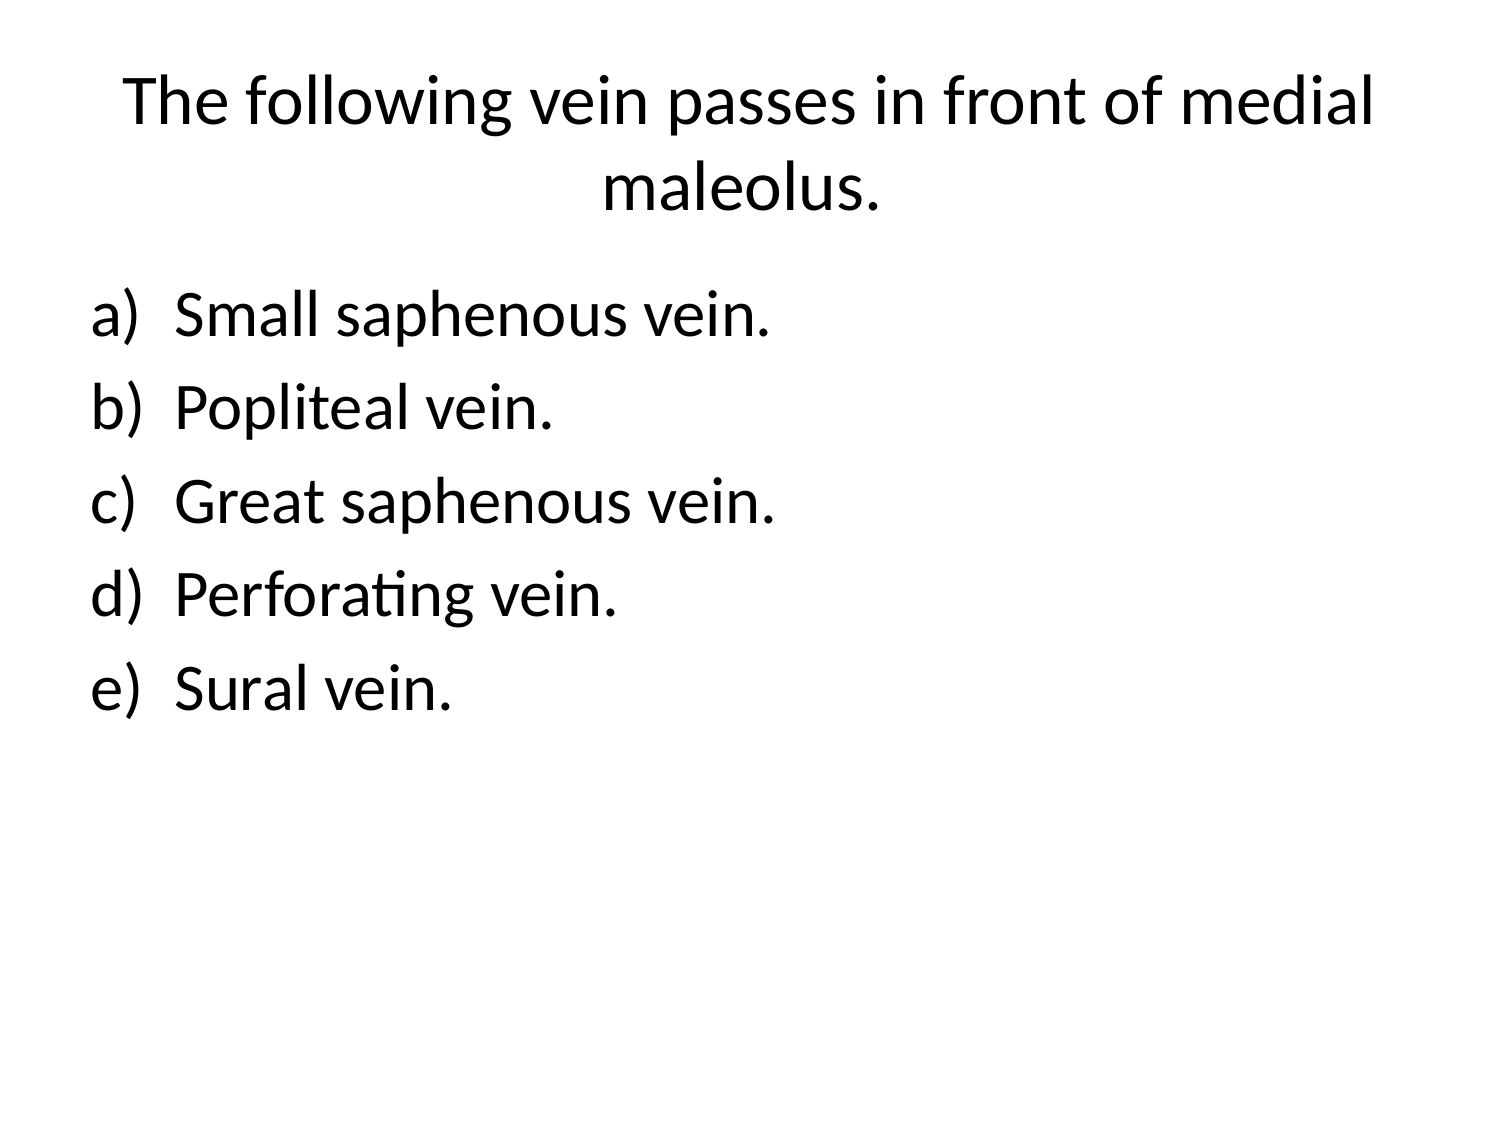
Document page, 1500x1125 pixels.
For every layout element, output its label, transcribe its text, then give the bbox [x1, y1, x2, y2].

title The following vein passes in front of medial maleolus. [75, 45, 1425, 233]
list Small saphenous vein. Popliteal vein. Great saphenous vein. Perforating vein. Sural vein. [75, 262, 1425, 1005]
